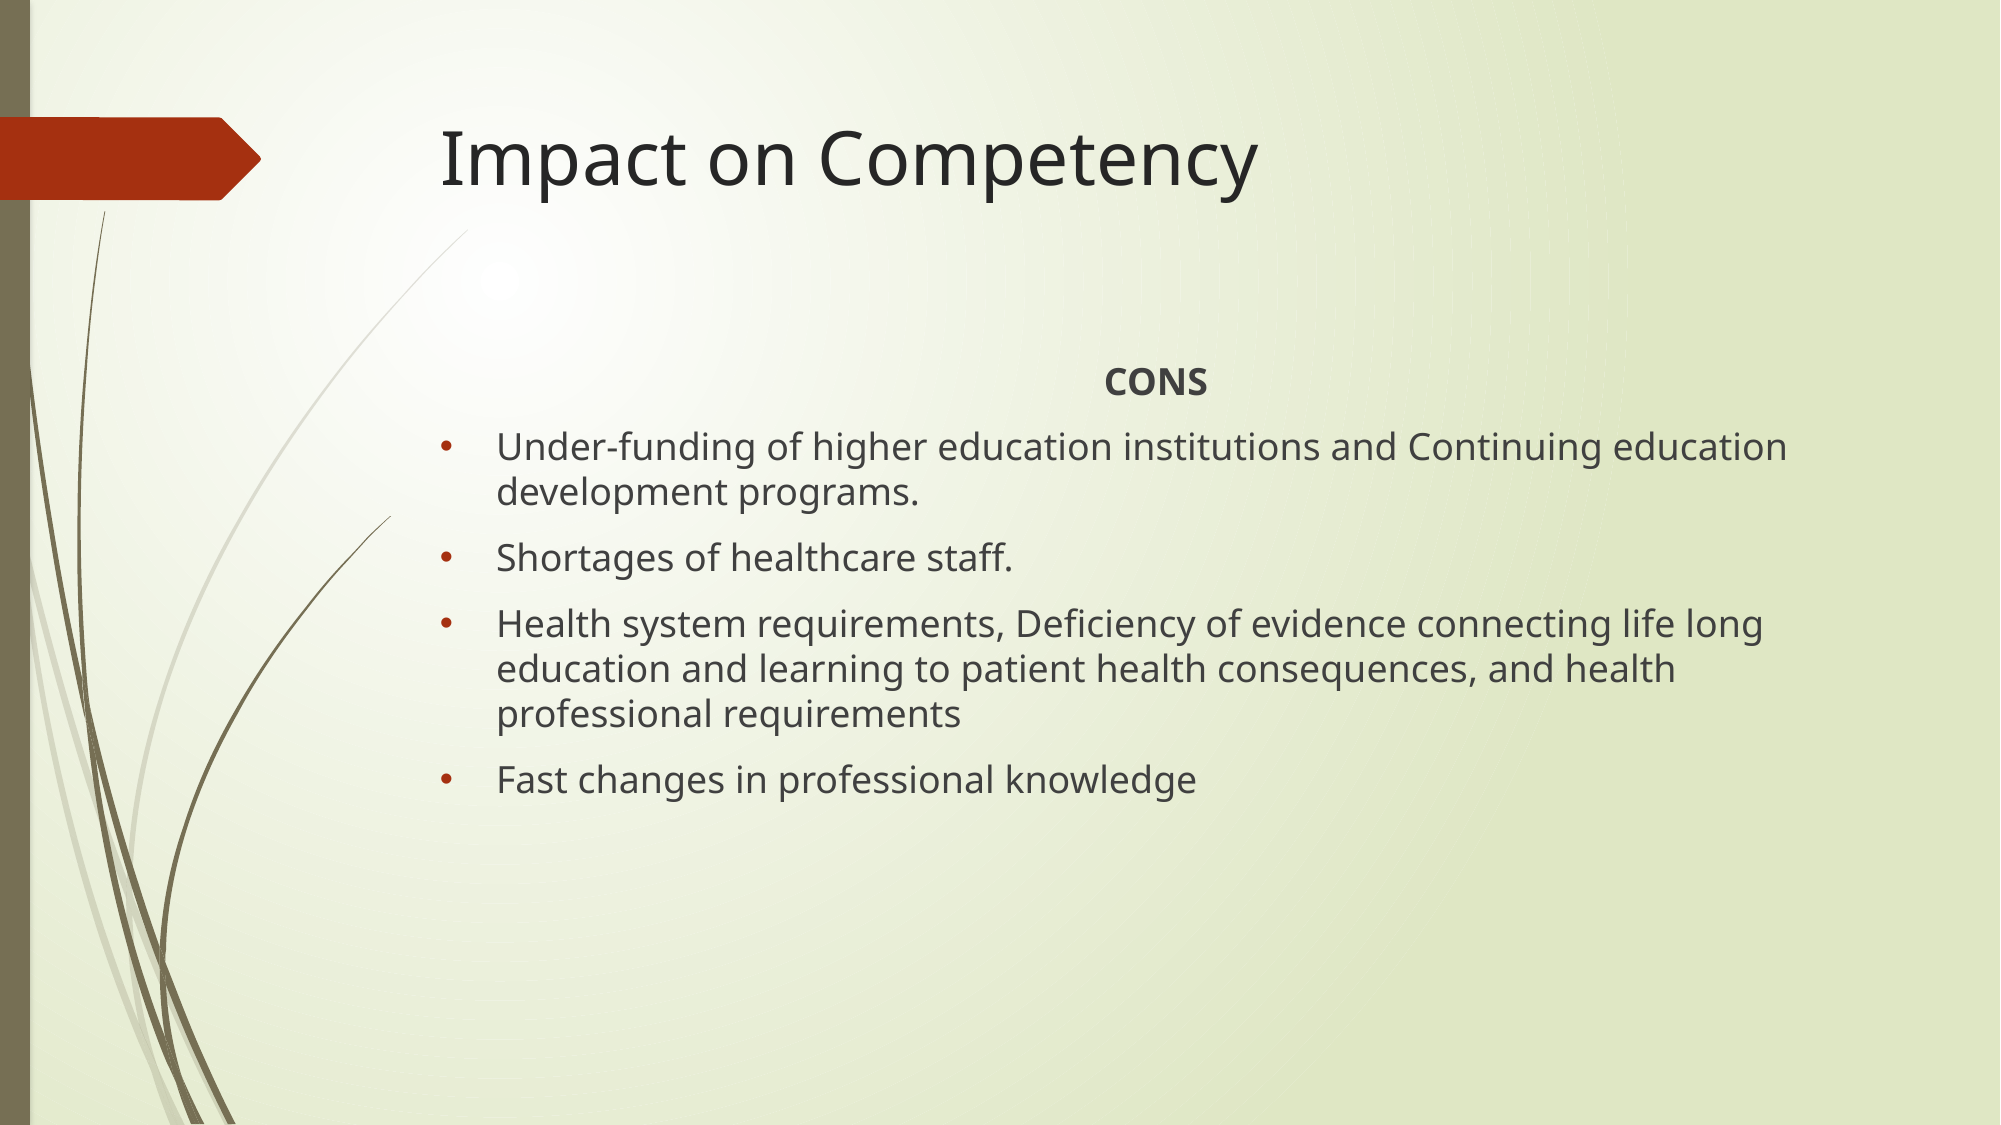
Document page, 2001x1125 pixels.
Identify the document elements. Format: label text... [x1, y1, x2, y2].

title Impact on Competency [425, 102, 1888, 313]
list CONS Under-funding of higher education institutions and Continuing education development programs. Shortages of healthcare staff. Health system requirements, Deficiency of evidence connecting life long education and learning to patient health consequences, and health professional requirements Fast changes in professional knowledge [424, 350, 1888, 970]
